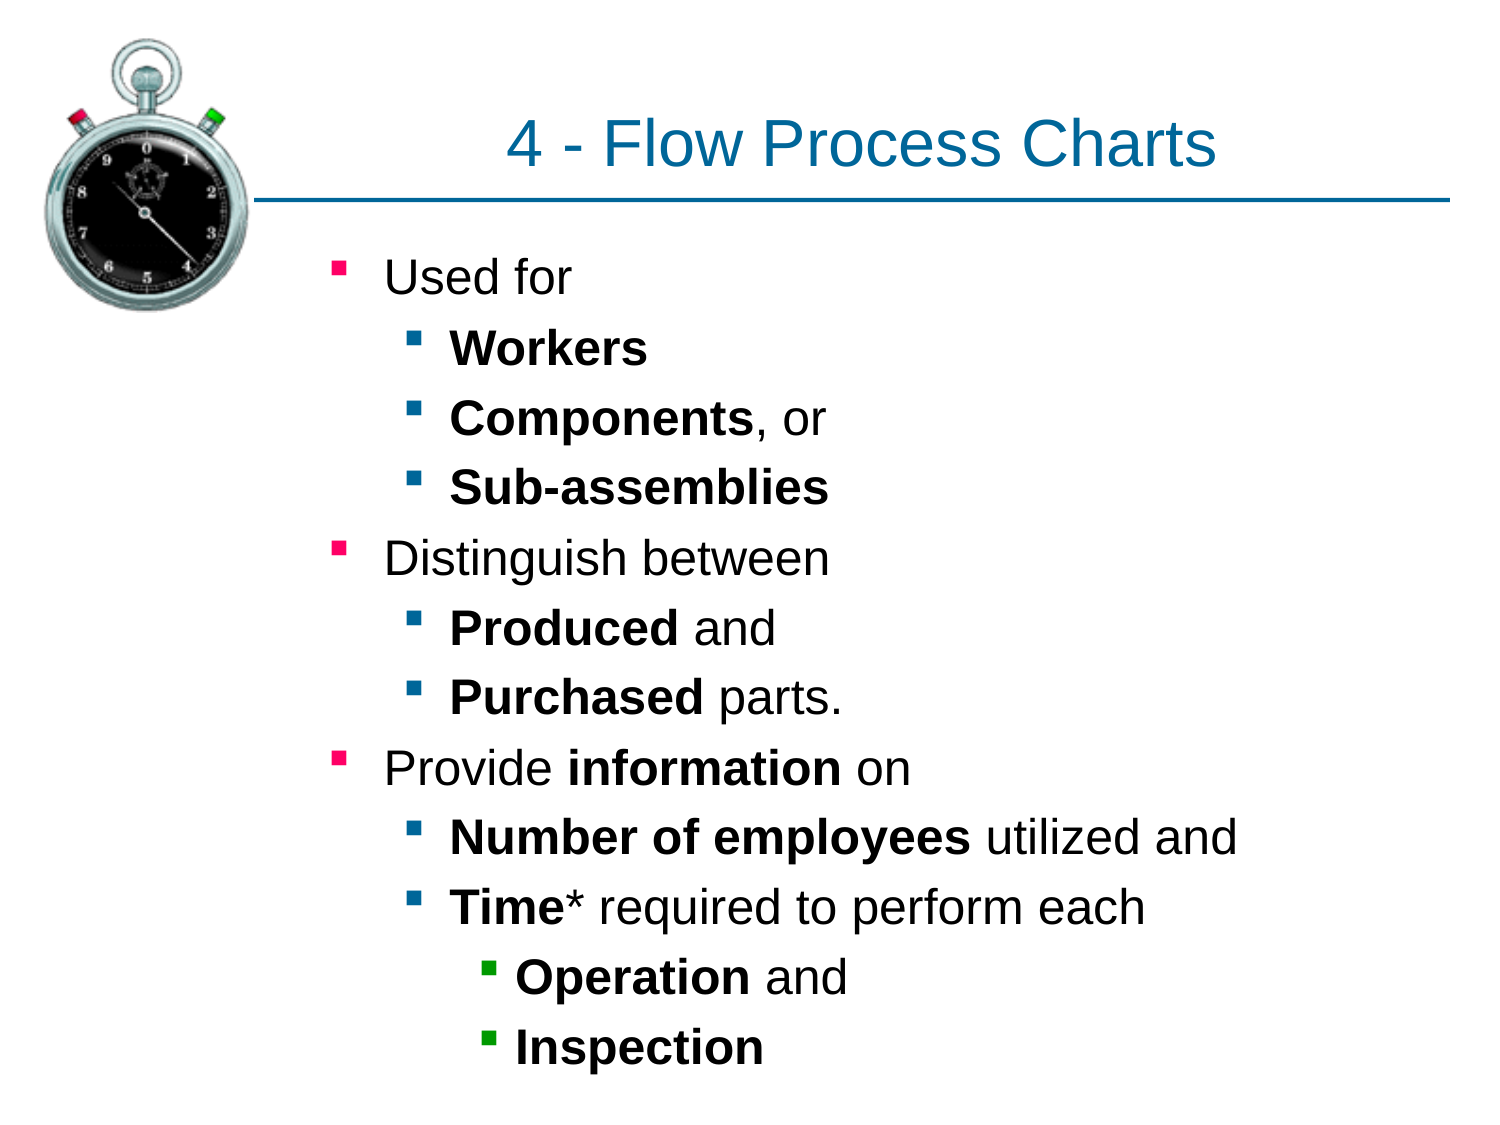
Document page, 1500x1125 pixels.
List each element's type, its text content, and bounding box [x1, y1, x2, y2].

title 4 - Flow Process Charts [275, 37, 1450, 188]
list Used for Workers Components, or Sub-assemblies Distinguish between Produced and Purchased parts. Provide information on Number of employees utilized and Time* required to perform each Operation and Inspection [312, 237, 1488, 1113]
picture [37, 37, 254, 313]
